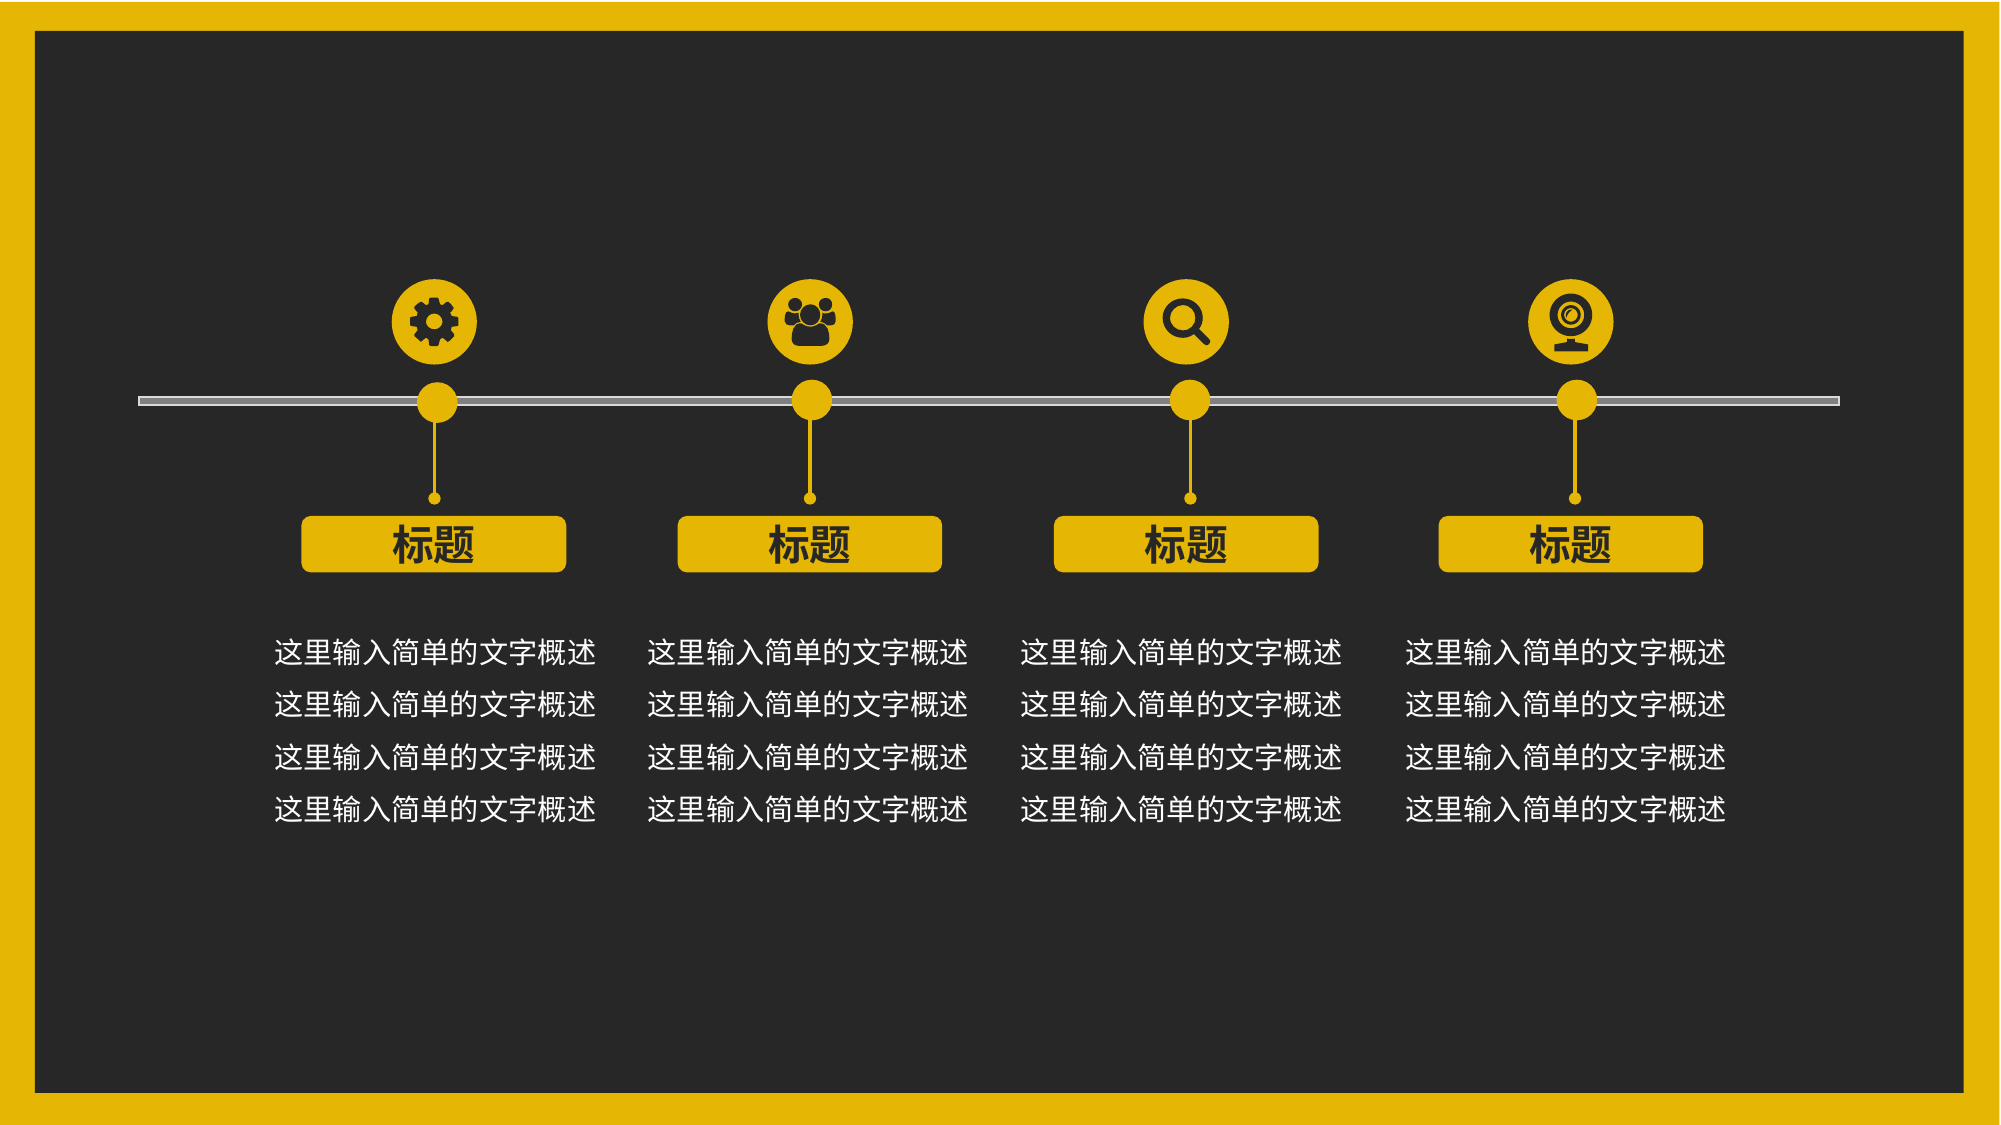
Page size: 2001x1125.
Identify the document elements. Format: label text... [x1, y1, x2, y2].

text_box [832, 396, 1170, 406]
text_box 这里输入简单的文字概述 这里输入简单的文字概述 这里输入简单的文字概述 这里输入简单的文字概述 [616, 609, 984, 834]
text_box [1554, 338, 1589, 352]
text_box 标题 [1052, 514, 1320, 574]
text_box [410, 297, 459, 347]
text_box [791, 379, 833, 421]
text_box 标题 [300, 514, 568, 574]
text_box [1556, 379, 1598, 421]
text_box [1549, 293, 1593, 337]
text_box [1527, 278, 1615, 366]
text_box 这里输入简单的文字概述 这里输入简单的文字概述 这里输入简单的文字概述 这里输入简单的文字概述 [988, 609, 1357, 834]
text_box [784, 297, 836, 346]
text_box [1162, 298, 1211, 346]
text_box [1169, 379, 1211, 421]
text_box [766, 278, 854, 366]
text_box [138, 396, 417, 406]
text_box [457, 396, 792, 406]
text_box 标题 [1437, 514, 1705, 574]
text_box [1597, 396, 1840, 406]
text_box 这里输入简单的文字概述 这里输入简单的文字概述 这里输入简单的文字概述 这里输入简单的文字概述 [1373, 609, 1742, 834]
text_box 标题 [676, 514, 944, 574]
text_box [1210, 396, 1557, 406]
text_box 这里输入简单的文字概述 这里输入简单的文字概述 这里输入简单的文字概述 这里输入简单的文字概述 [243, 609, 611, 834]
text_box [416, 382, 458, 423]
text_box [1142, 278, 1230, 366]
text_box [390, 278, 478, 366]
